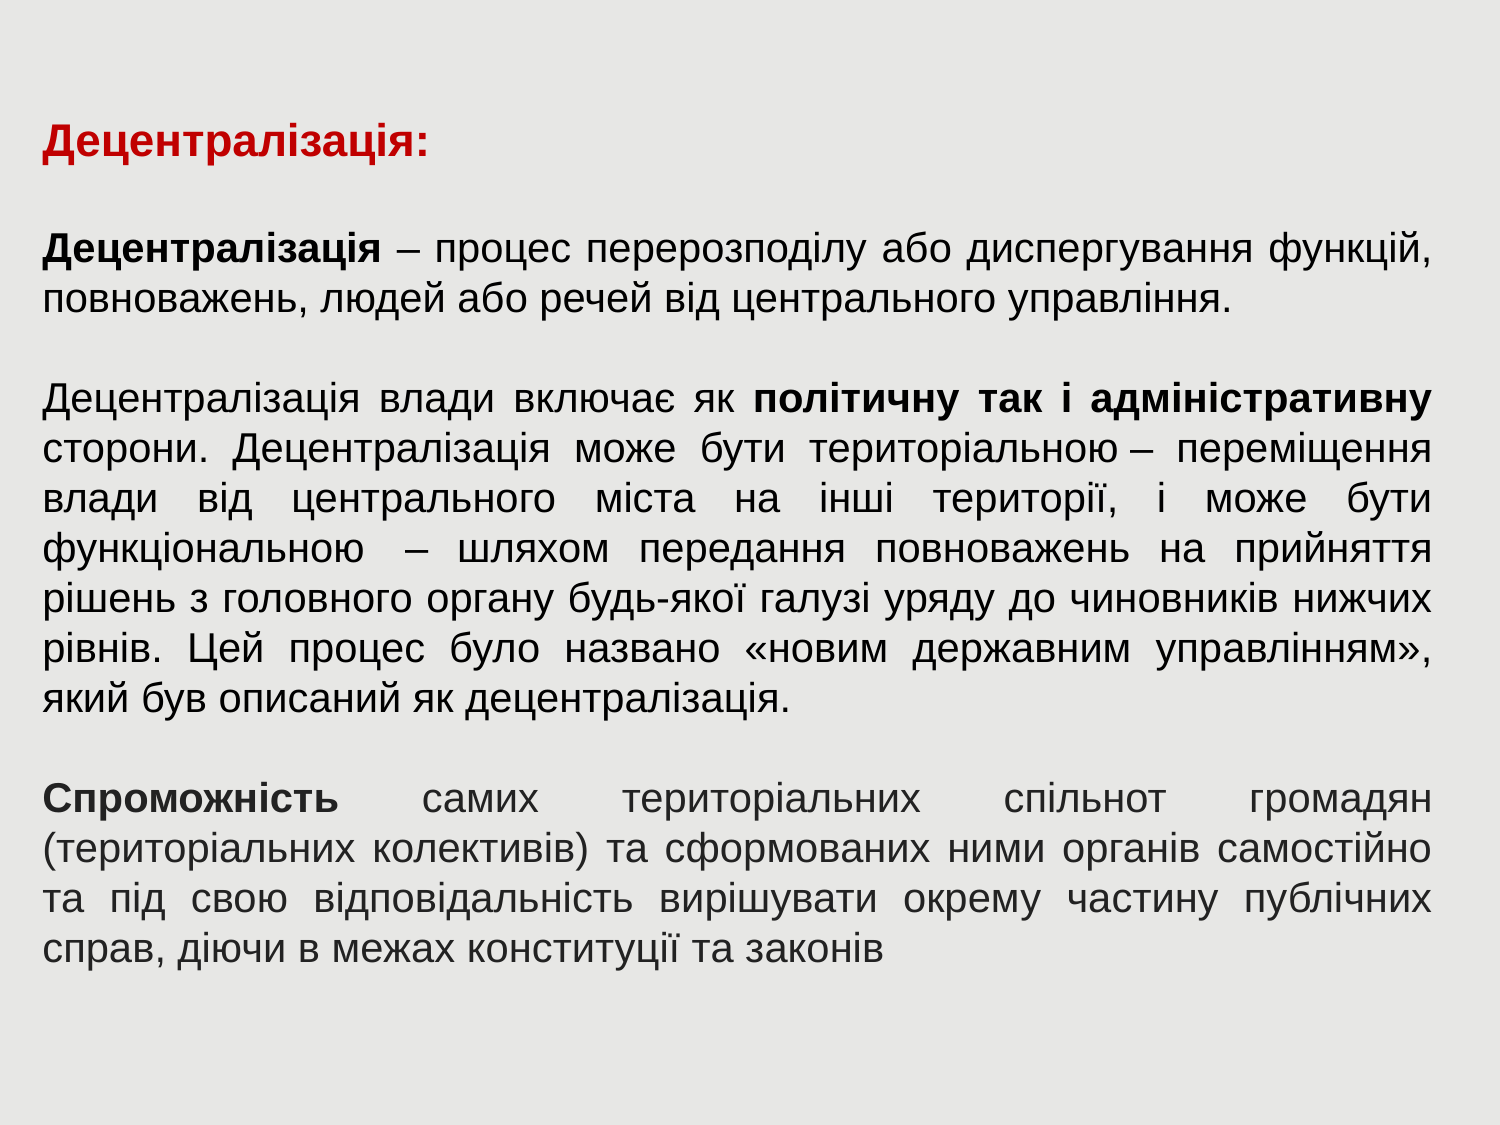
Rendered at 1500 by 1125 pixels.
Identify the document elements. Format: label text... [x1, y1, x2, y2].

text_box Децентралізація: Децентралізація – процес перерозподілу або диспергування функцій, повноважень, людей або речей від центрального управління. Децентралізація влади включає як політичну так і адміністративну сторони. Децентралізація може бути територіальною – переміщення влади від центрального міста на інші території, і може бути функціональною – шляхом передання повноважень на прийняття рішень з головного органу будь-якої галузі уряду до чиновників нижчих рівнів. Цей процес було названо «новим державним управлінням», який був описаний як децентралізація. Спроможність самих територіальних спільнот громадян (територіальних колективів) та сформованих ними органів самостійно та під свою відповідальність вирішувати окрему частину публічних справ, діючи в межах конституції та законів [27, 103, 1448, 1079]
